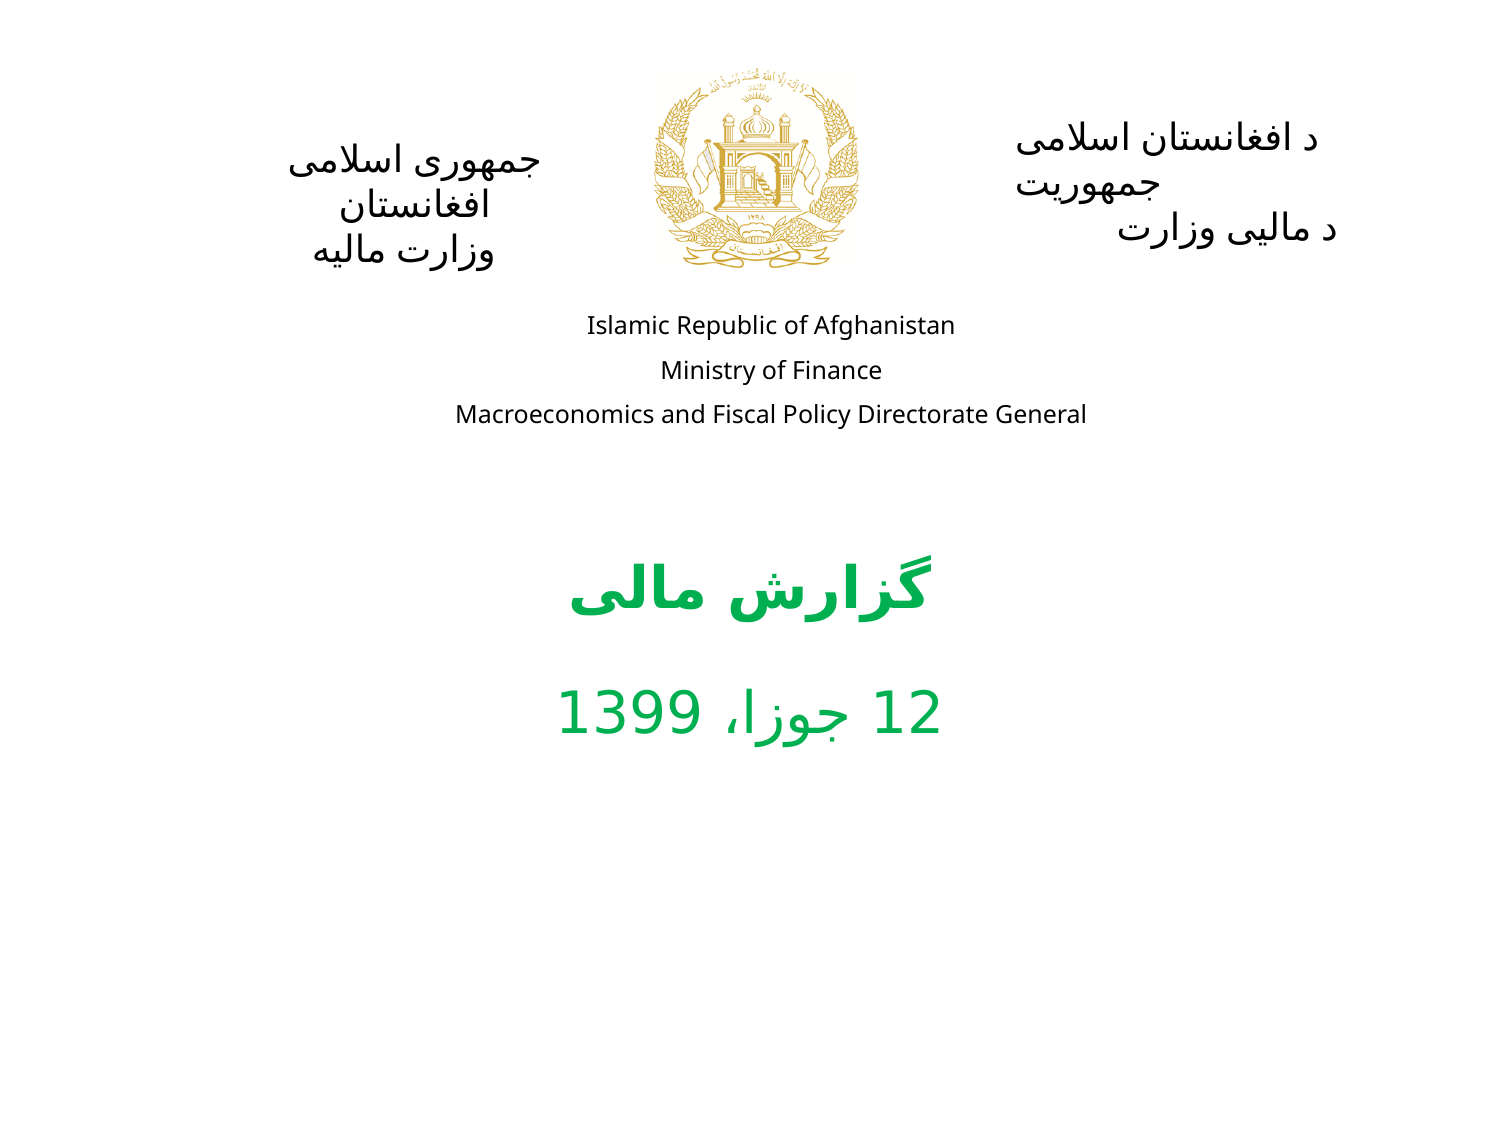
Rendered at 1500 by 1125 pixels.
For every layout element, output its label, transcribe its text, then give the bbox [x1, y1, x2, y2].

text_box جمهوری اسلامی افغانستان وزارت مالیه [221, 127, 608, 278]
title گزارش مالی 12 جوزا، 1399 [207, 502, 1293, 755]
text_box Islamic Republic of Afghanistan Ministry of Finance Macroeconomics and Fiscal Policy Directorate General [278, 286, 1265, 437]
text_box [608, 93, 892, 286]
text_box د افغانستان اسلامی جمهوریت د مالیی وزارت [1000, 105, 1387, 256]
picture [653, 68, 859, 268]
